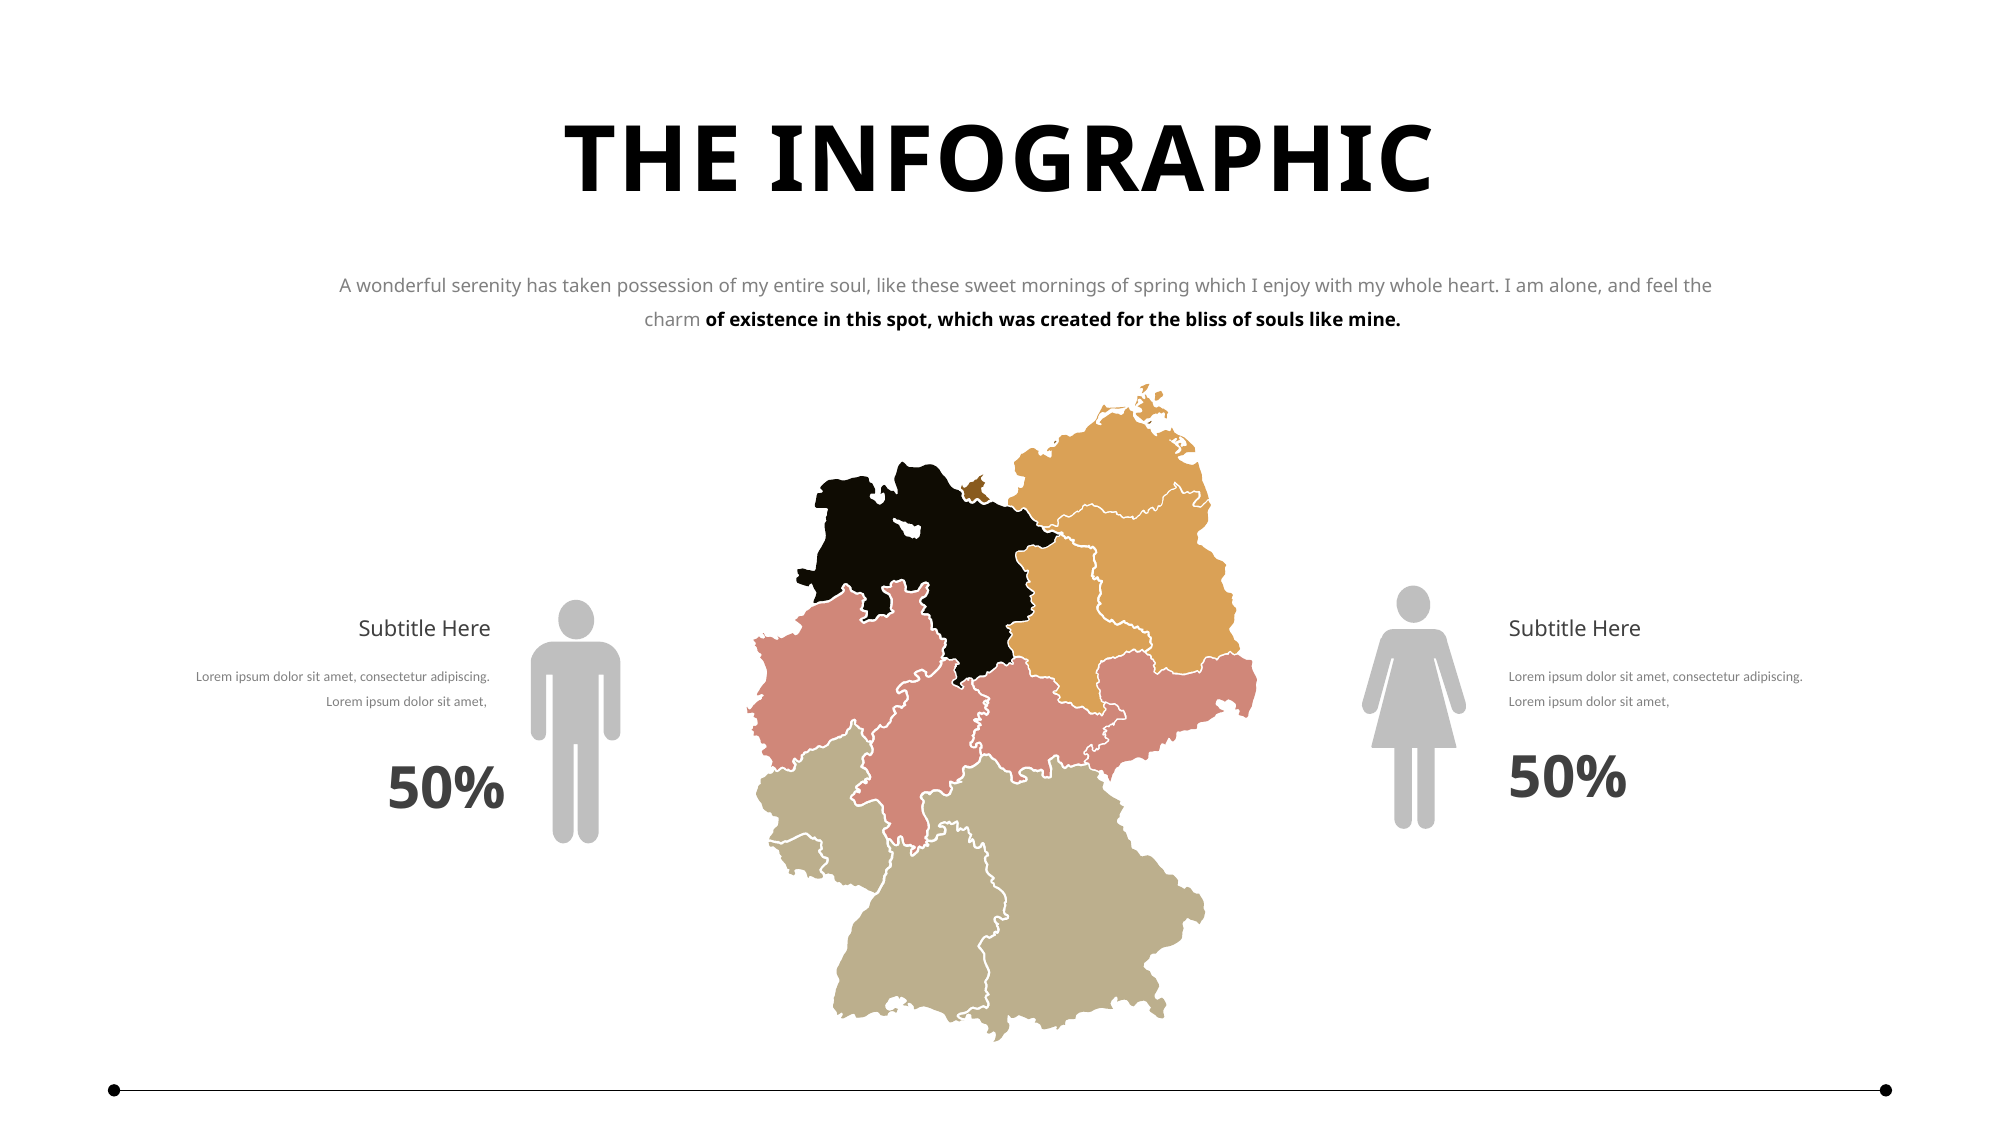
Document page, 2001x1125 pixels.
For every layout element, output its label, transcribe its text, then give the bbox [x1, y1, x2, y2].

text_box THE INFOGRAPHIC [548, 92, 1452, 217]
text_box Lorem ipsum dolor sit amet, consectetur adipiscing. Lorem ipsum dolor sit amet, [1494, 651, 1856, 717]
text_box Subtitle Here [1494, 606, 1856, 648]
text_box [530, 597, 621, 844]
text_box Subtitle Here [144, 606, 506, 648]
text_box 50% [1494, 731, 1647, 817]
text_box Lorem ipsum dolor sit amet, consectetur adipiscing. Lorem ipsum dolor sit amet, [144, 651, 506, 717]
text_box A wonderful serenity has taken possession of my entire soul, like these sweet mornings of spring which I enjoy with my whole heart. I am alone, and feel the charm of existence in this spot, which was created for the bliss of souls like mine. [314, 255, 1736, 338]
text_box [746, 383, 1258, 1042]
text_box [1361, 583, 1467, 829]
text_box 50% [368, 743, 521, 828]
